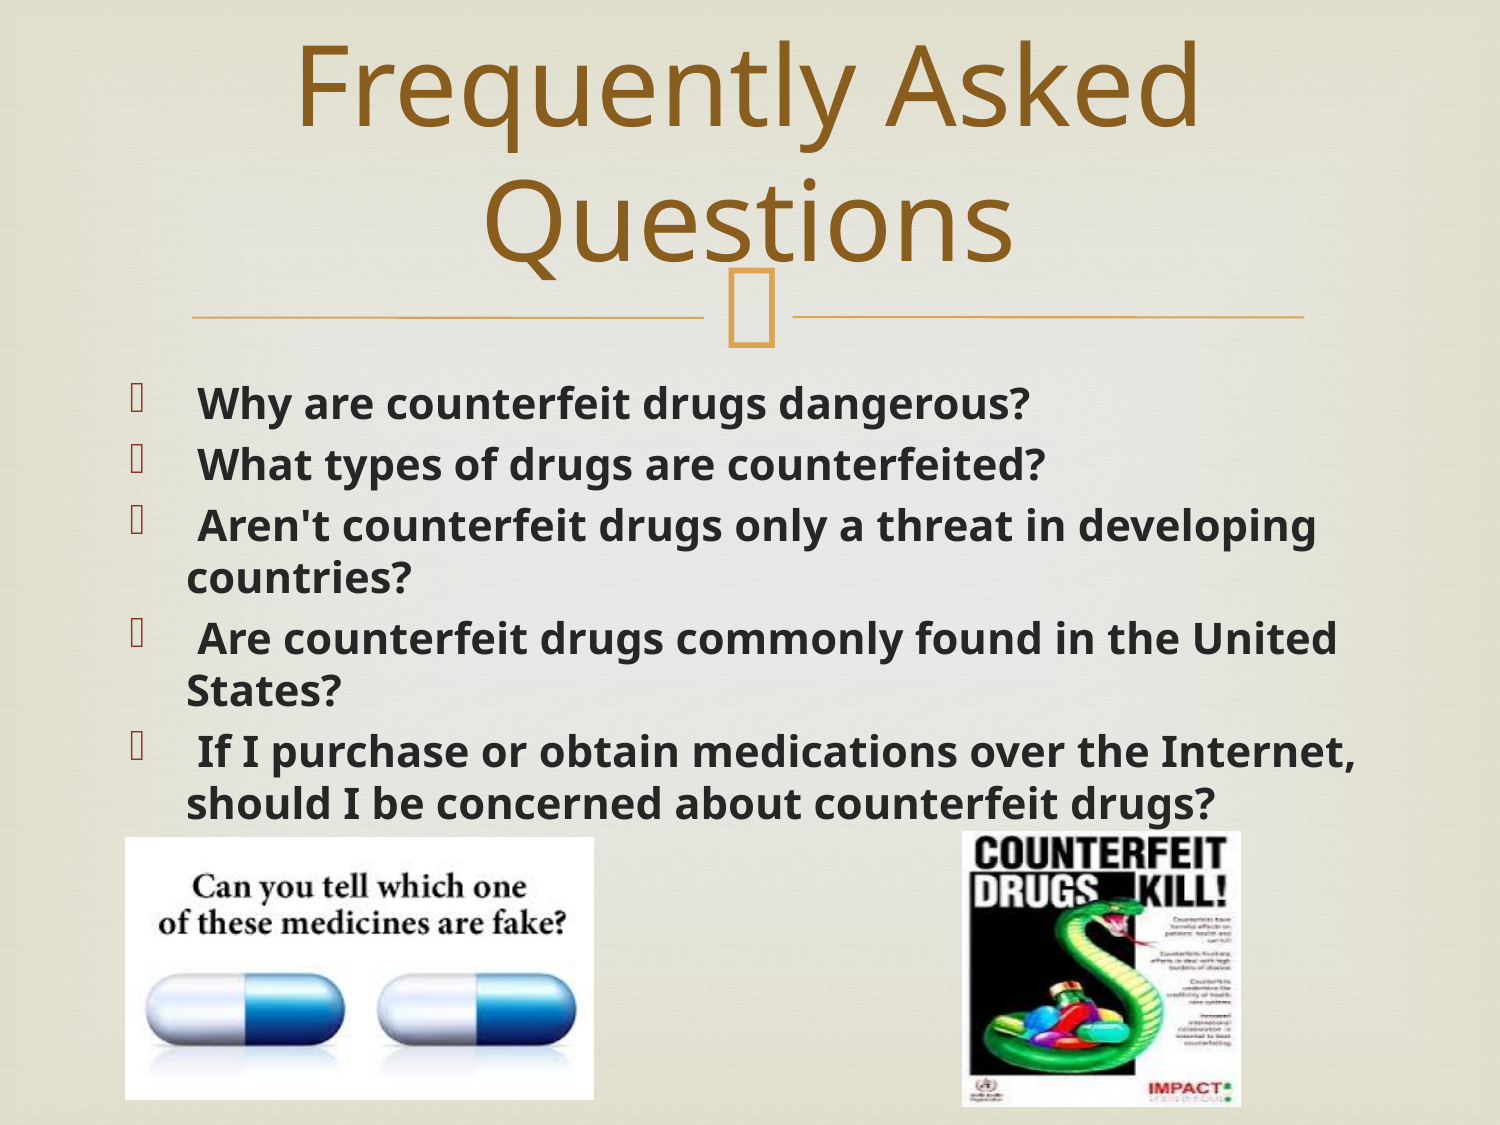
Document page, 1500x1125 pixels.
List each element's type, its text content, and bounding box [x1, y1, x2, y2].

picture [124, 836, 595, 1101]
list Why are counterfeit drugs dangerous? What types of drugs are counterfeited? Aren't counterfeit drugs only a threat in developing countries? Are counterfeit drugs commonly found in the United States? If I purchase or obtain medications over the Internet, should I be concerned about counterfeit drugs? [114, 368, 1386, 1005]
picture [961, 830, 1242, 1107]
title Frequently Asked Questions [112, 62, 1385, 236]
